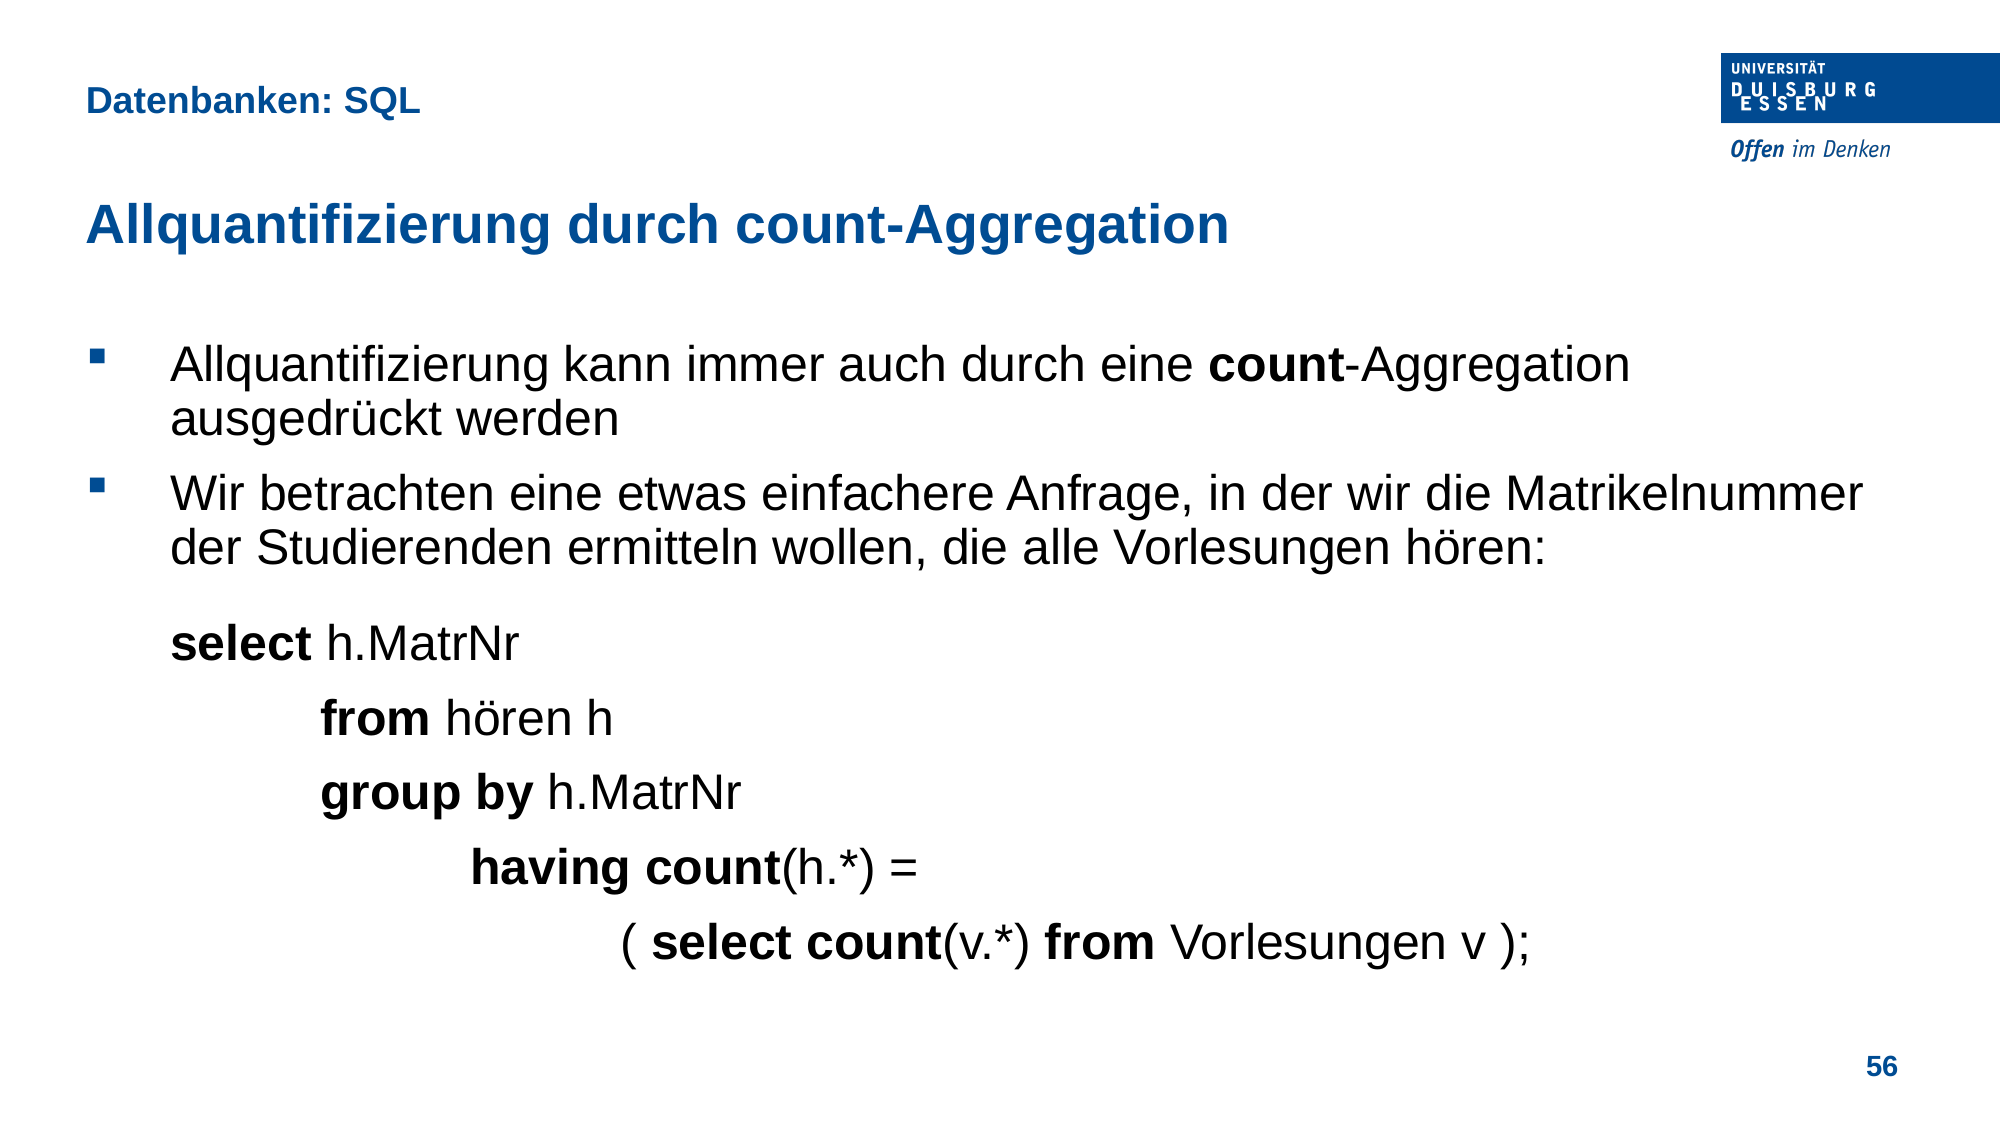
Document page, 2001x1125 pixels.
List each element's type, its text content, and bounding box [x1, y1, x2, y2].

picture [1721, 53, 2000, 162]
list Allquantifizierung durch count-Aggregation [85, 188, 1696, 263]
list Allquantifizierung kann immer auch durch eine count-Aggregation ausgedrückt werden Wir betrachten eine etwas einfachere Anfrage, in der wir die Matrikelnummer der Studierenden ermitteln wollen, die alle Vorlesungen hören: select h.MatrNr from hören h group by h.MatrNr having count(h.*) = ( select count(v.*) from Vorlesungen v ); [85, 331, 1914, 1040]
list Datenbanken: SQL [85, 81, 1696, 122]
slide_number 56 [1677, 1039, 1914, 1081]
